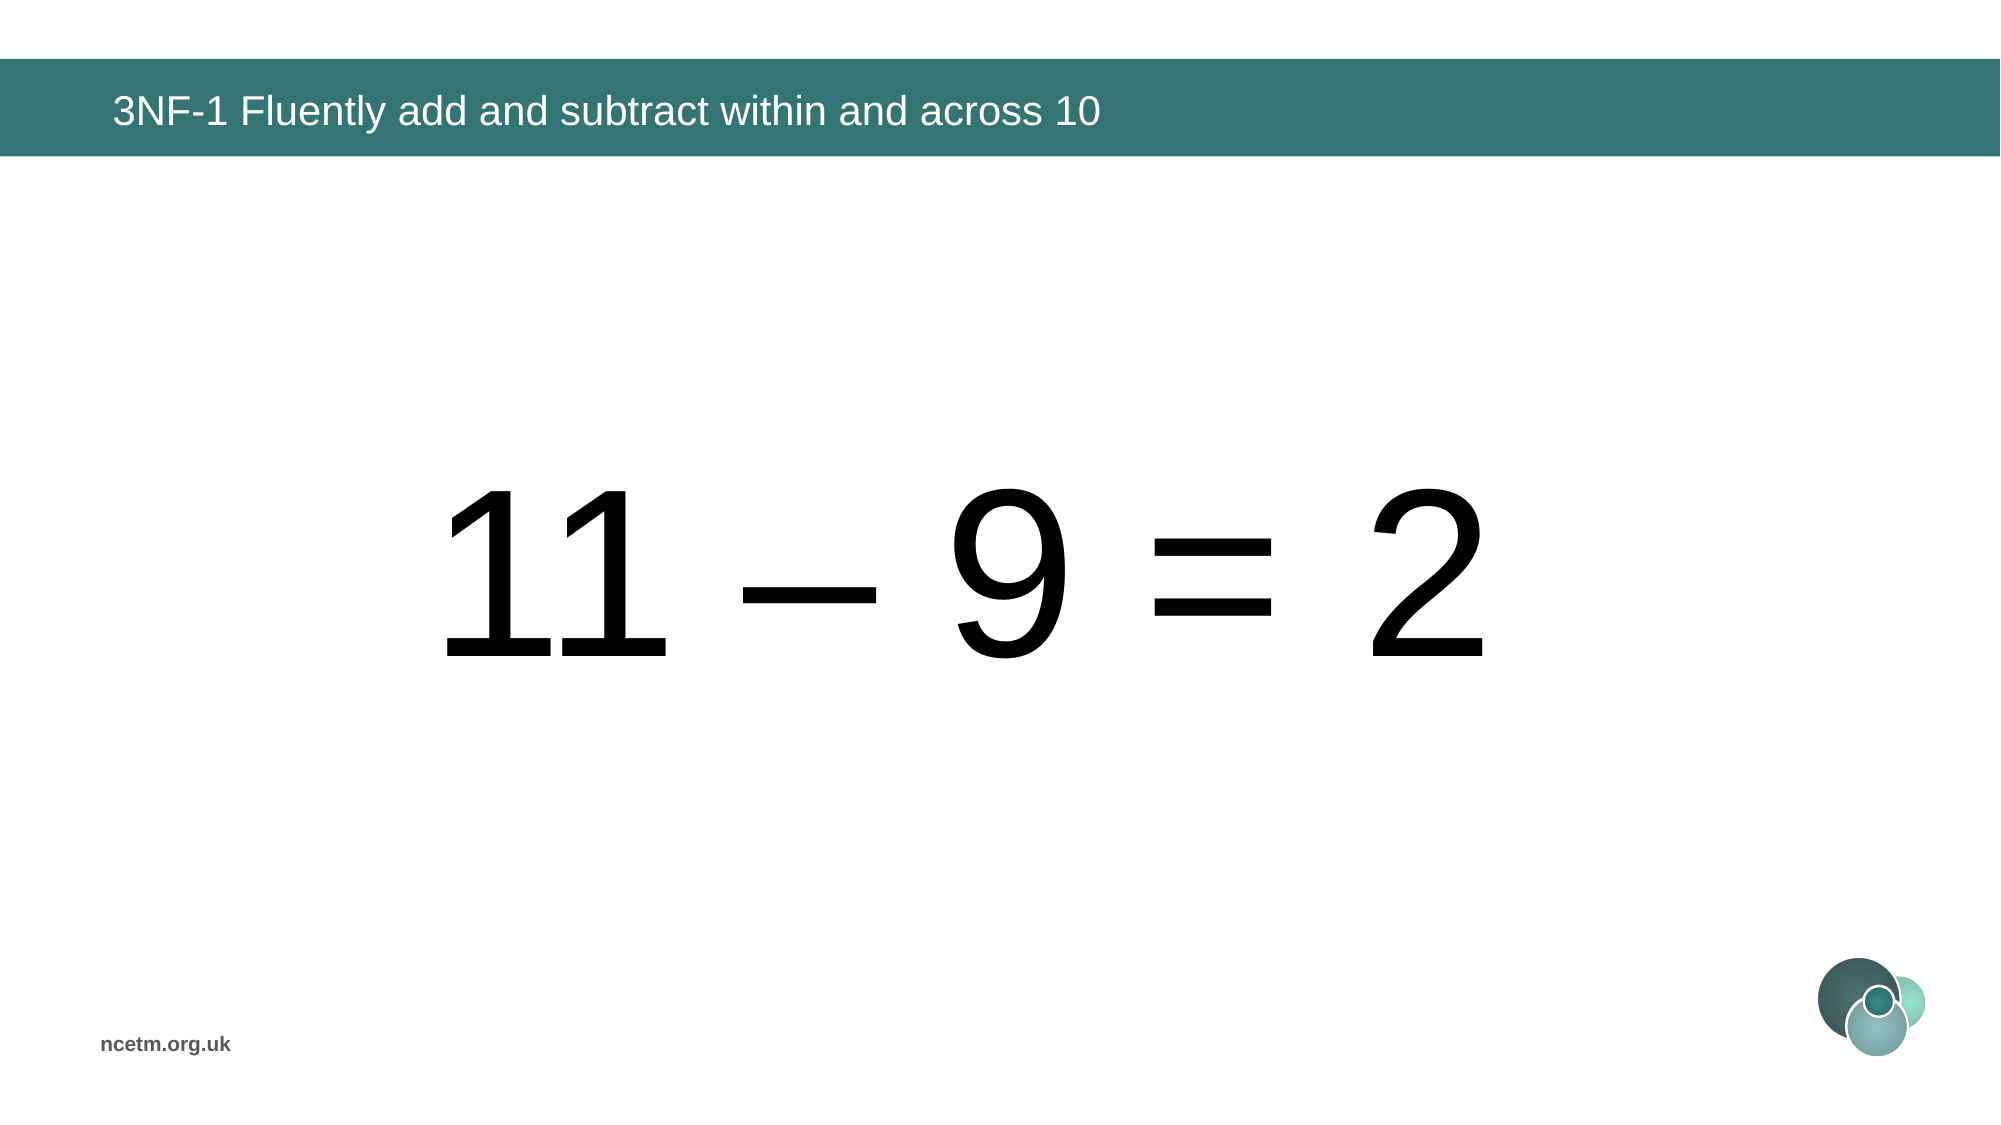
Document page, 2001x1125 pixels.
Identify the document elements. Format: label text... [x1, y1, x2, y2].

text_box 11 – 9 = [414, 409, 1346, 712]
picture [1818, 958, 1925, 1056]
text_box 2 [1346, 409, 1510, 712]
title 3NF-1 Fluently add and subtract within and across 10 [97, 76, 1945, 147]
